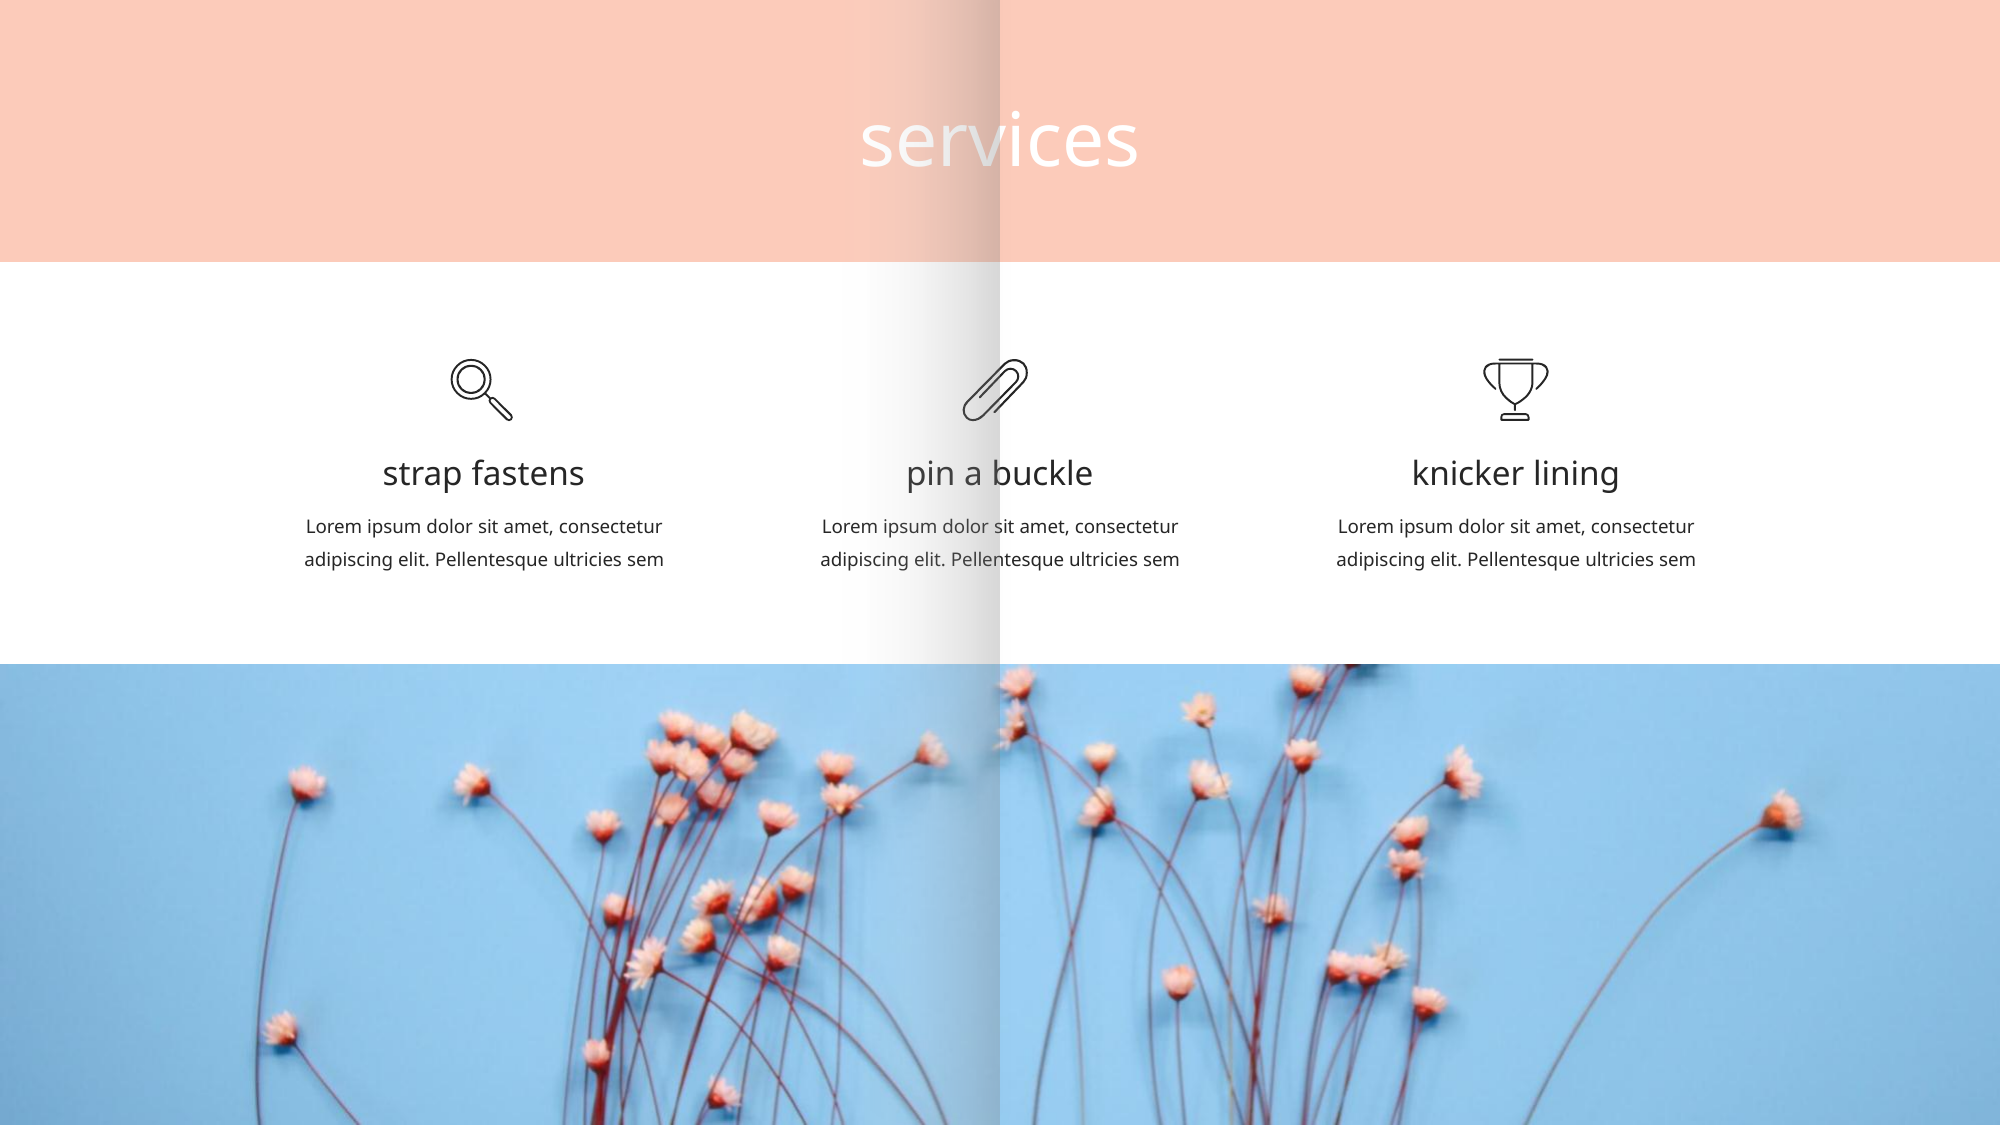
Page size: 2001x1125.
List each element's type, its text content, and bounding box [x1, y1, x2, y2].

text_box Lorem ipsum dolor sit amet, consectetur adipiscing elit. Pellentesque ultricies sem [1314, 495, 1718, 578]
text_box services [1003, 84, 1344, 189]
text_box [1003, 358, 1029, 407]
picture [0, 664, 2000, 1125]
text_box Lorem ipsum dolor sit amet, consectetur adipiscing elit. Pellentesque ultricies sem [1003, 495, 1202, 578]
text_box knicker lining [1349, 445, 1683, 495]
text_box pin a buckle [1003, 445, 1167, 495]
text_box [1482, 357, 1550, 422]
text_box [1003, 0, 2000, 263]
text_box [0, 0, 1000, 664]
